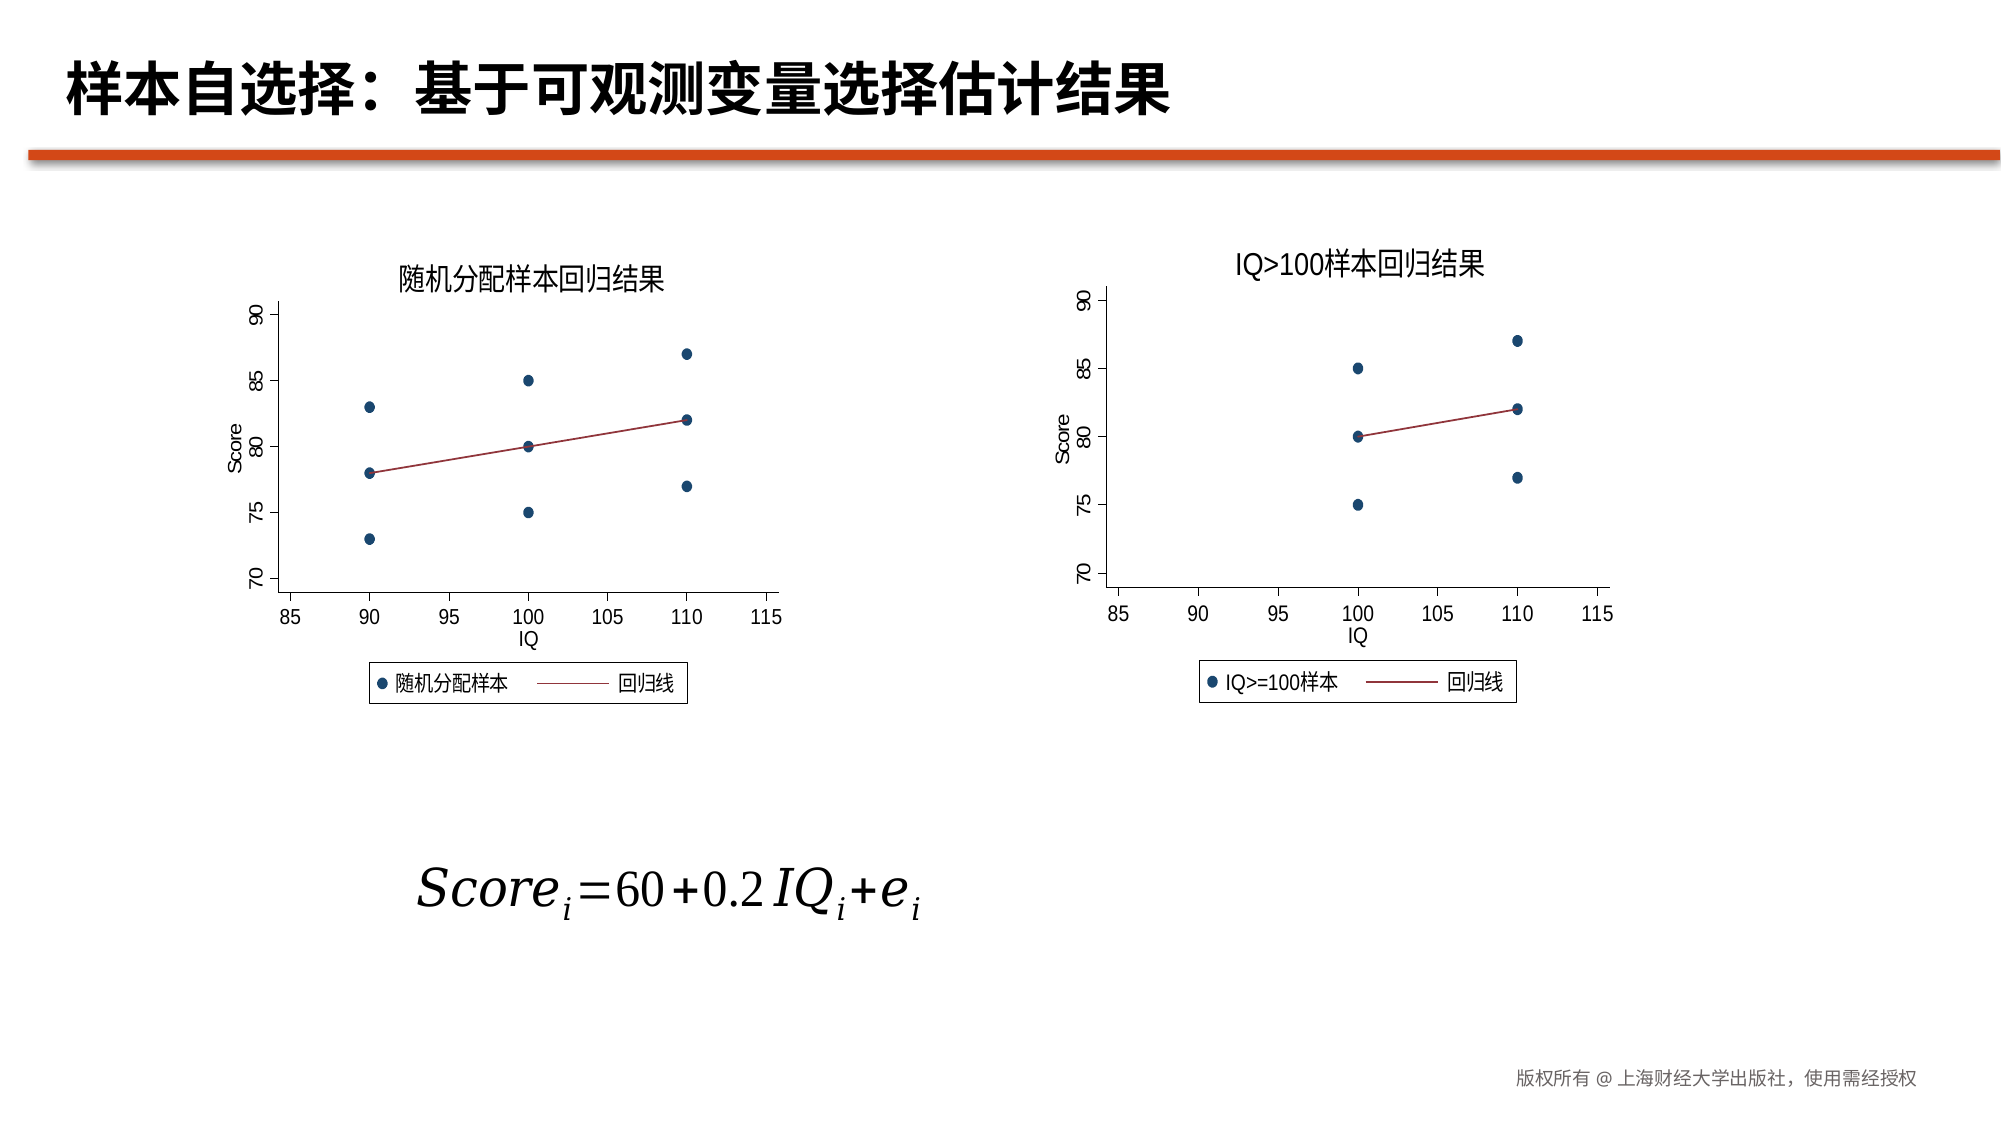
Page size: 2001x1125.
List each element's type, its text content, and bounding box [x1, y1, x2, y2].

picture [1030, 223, 1630, 734]
footer 版权所有@上海财经大学出版社，使用需经授权 [1483, 1046, 1950, 1109]
title 样本自选择：基于可观测变量选择估计结果 [50, 50, 1825, 138]
picture [202, 240, 799, 734]
